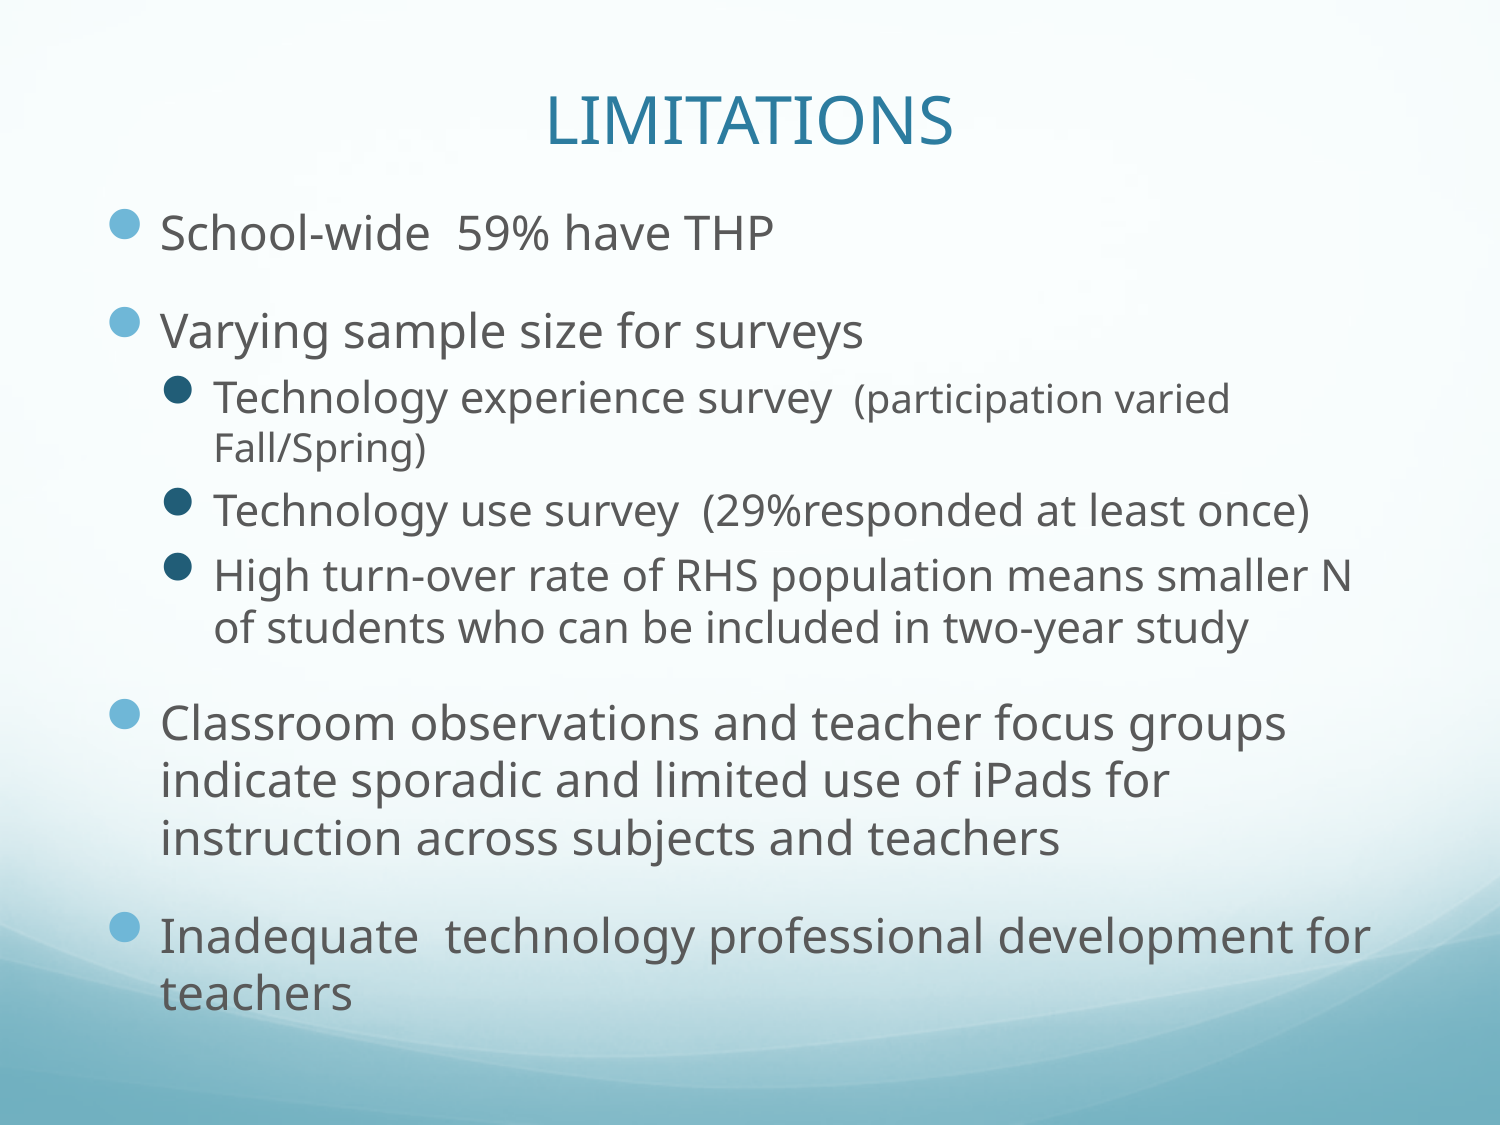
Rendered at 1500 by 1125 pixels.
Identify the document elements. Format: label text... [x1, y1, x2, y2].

list School-wide 59% have THP Varying sample size for surveys Technology experience survey (participation varied Fall/Spring) Technology use survey (29%responded at least once) High turn-over rate of RHS population means smaller N of students who can be included in two-year study Classroom observations and teacher focus groups indicate sporadic and limited use of iPads for instruction across subjects and teachers Inadequate technology professional development for teachers [90, 195, 1410, 1032]
title LIMITATIONS [90, 17, 1410, 166]
